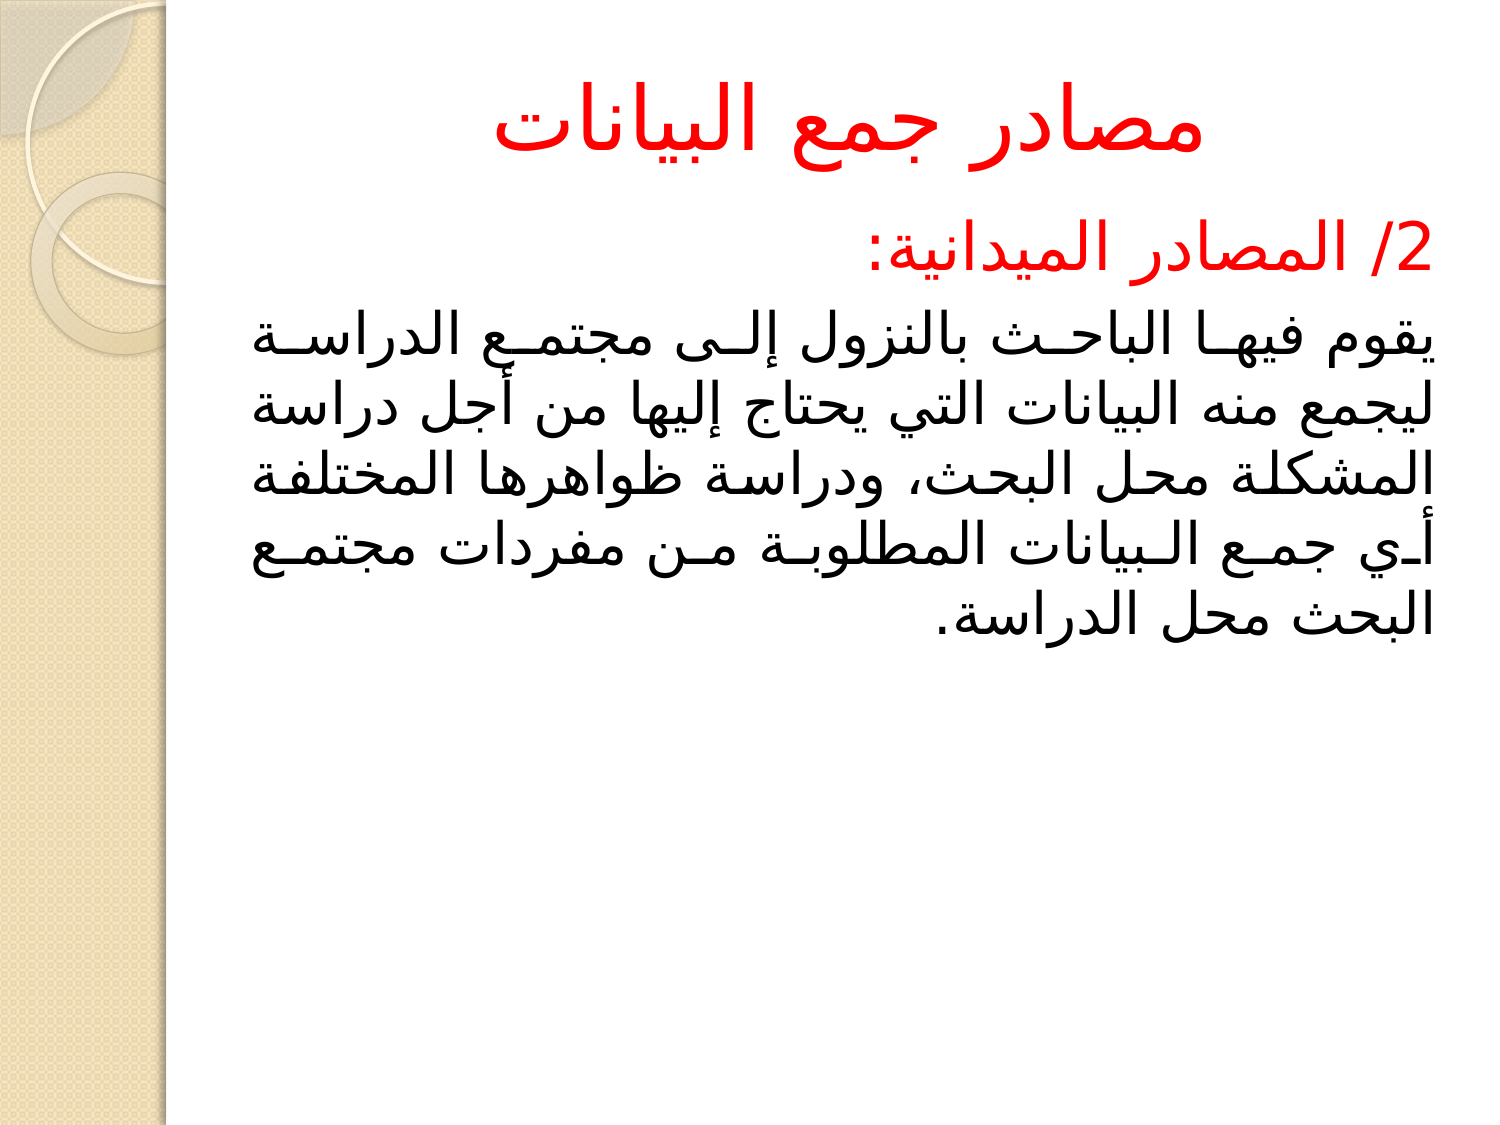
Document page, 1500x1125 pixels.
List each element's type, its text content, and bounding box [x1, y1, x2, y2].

list 2/ المصادر الميدانية: يقوم فيها الباحث بالنزول إلى مجتمع الدراسة ليجمع منه البيانات التي يحتاج إليها من أجل دراسة المشكلة محل البحث، ودراسة ظواهرها المختلفة أي جمع البيانات المطلوبة من مفردات مجتمع البحث محل الدراسة. [235, 196, 1466, 1025]
title مصادر جمع البيانات [235, 45, 1466, 185]
